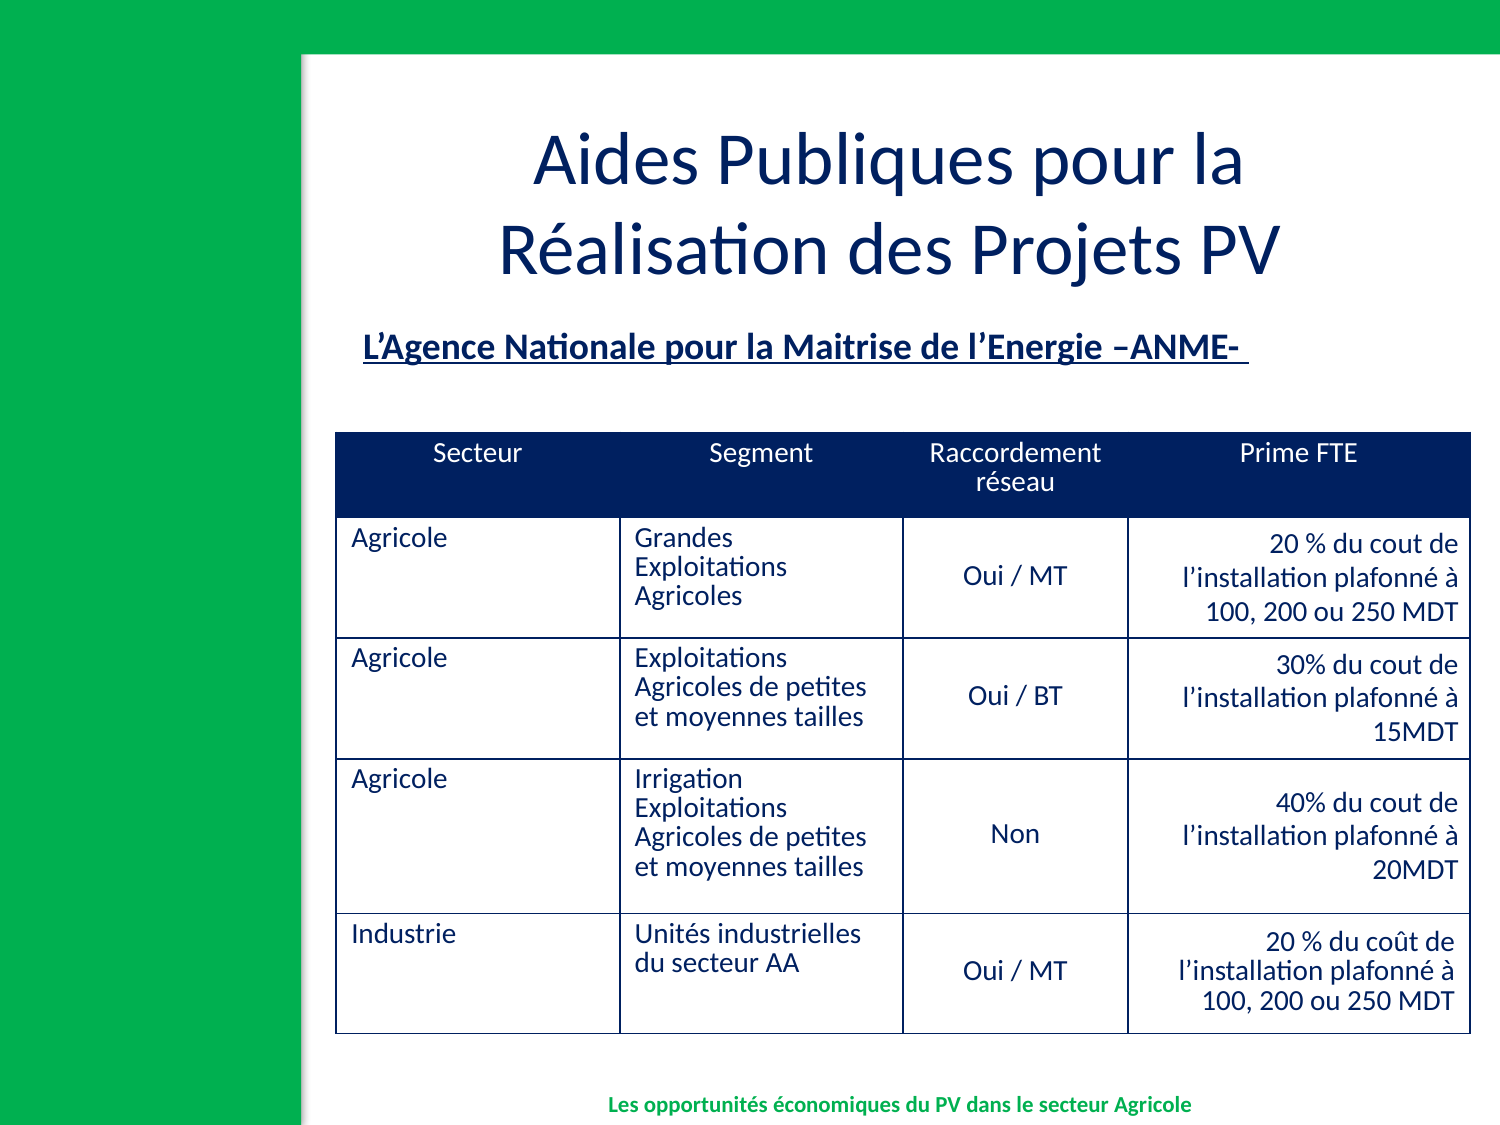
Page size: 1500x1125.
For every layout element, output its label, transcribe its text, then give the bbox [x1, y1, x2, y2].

table_cell Oui / BT [904, 639, 1127, 758]
table_cell Unités industrielles du secteur AA [621, 914, 902, 1033]
table_cell 20 % du cout de l’installation plafonné à 100, 200 ou 250 MDT [1129, 518, 1469, 637]
table_cell Non [904, 760, 1127, 913]
table_cell Agricole [337, 639, 619, 758]
table_header Segment [621, 433, 902, 517]
text_box Aides Publiques pour la Réalisation des Projets PV [371, 101, 1408, 196]
text_box L’Agence Nationale pour la Maitrise de l’Energie –ANME- [348, 314, 1433, 375]
table_header Secteur [337, 433, 619, 517]
table_cell Exploitations Agricoles de petites et moyennes tailles [621, 639, 902, 758]
table_cell Agricole [337, 760, 619, 913]
table_cell 40% du cout de l’installation plafonné à 20MDT [1129, 760, 1469, 913]
table_header Prime FTE [1129, 433, 1469, 517]
table_cell Agricole [337, 518, 619, 637]
table_cell 30% du cout de l’installation plafonné à 15MDT [1129, 639, 1469, 758]
table_cell Grandes Exploitations Agricoles [621, 518, 902, 637]
table_cell 20 % du coût de l’installation plafonné à 100, 200 ou 250 MDT [1129, 914, 1469, 1033]
table_cell Oui / MT [904, 518, 1127, 637]
table_cell Oui / MT [904, 914, 1127, 1033]
table_header Raccordement réseau [904, 433, 1127, 517]
table_cell Irrigation Exploitations Agricoles de petites et moyennes tailles [621, 760, 902, 913]
table_cell Industrie [337, 914, 619, 1033]
